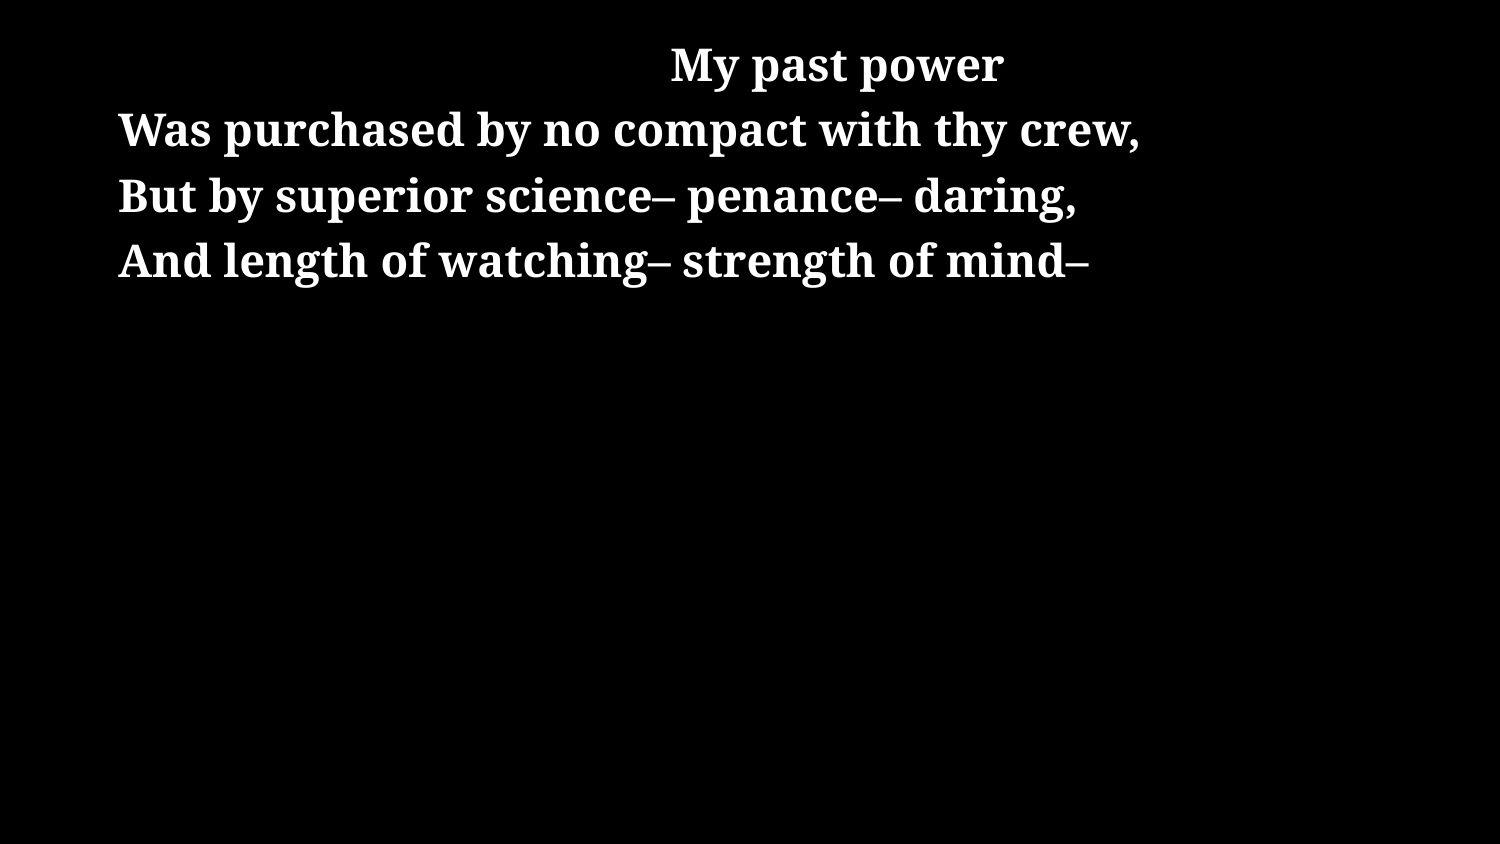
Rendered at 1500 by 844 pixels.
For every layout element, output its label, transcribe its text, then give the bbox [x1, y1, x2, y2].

title My past power Was purchased by no compact with thy crew, But by superior science– penance– daring, And length of watching– strength of mind– [103, 17, 1397, 299]
